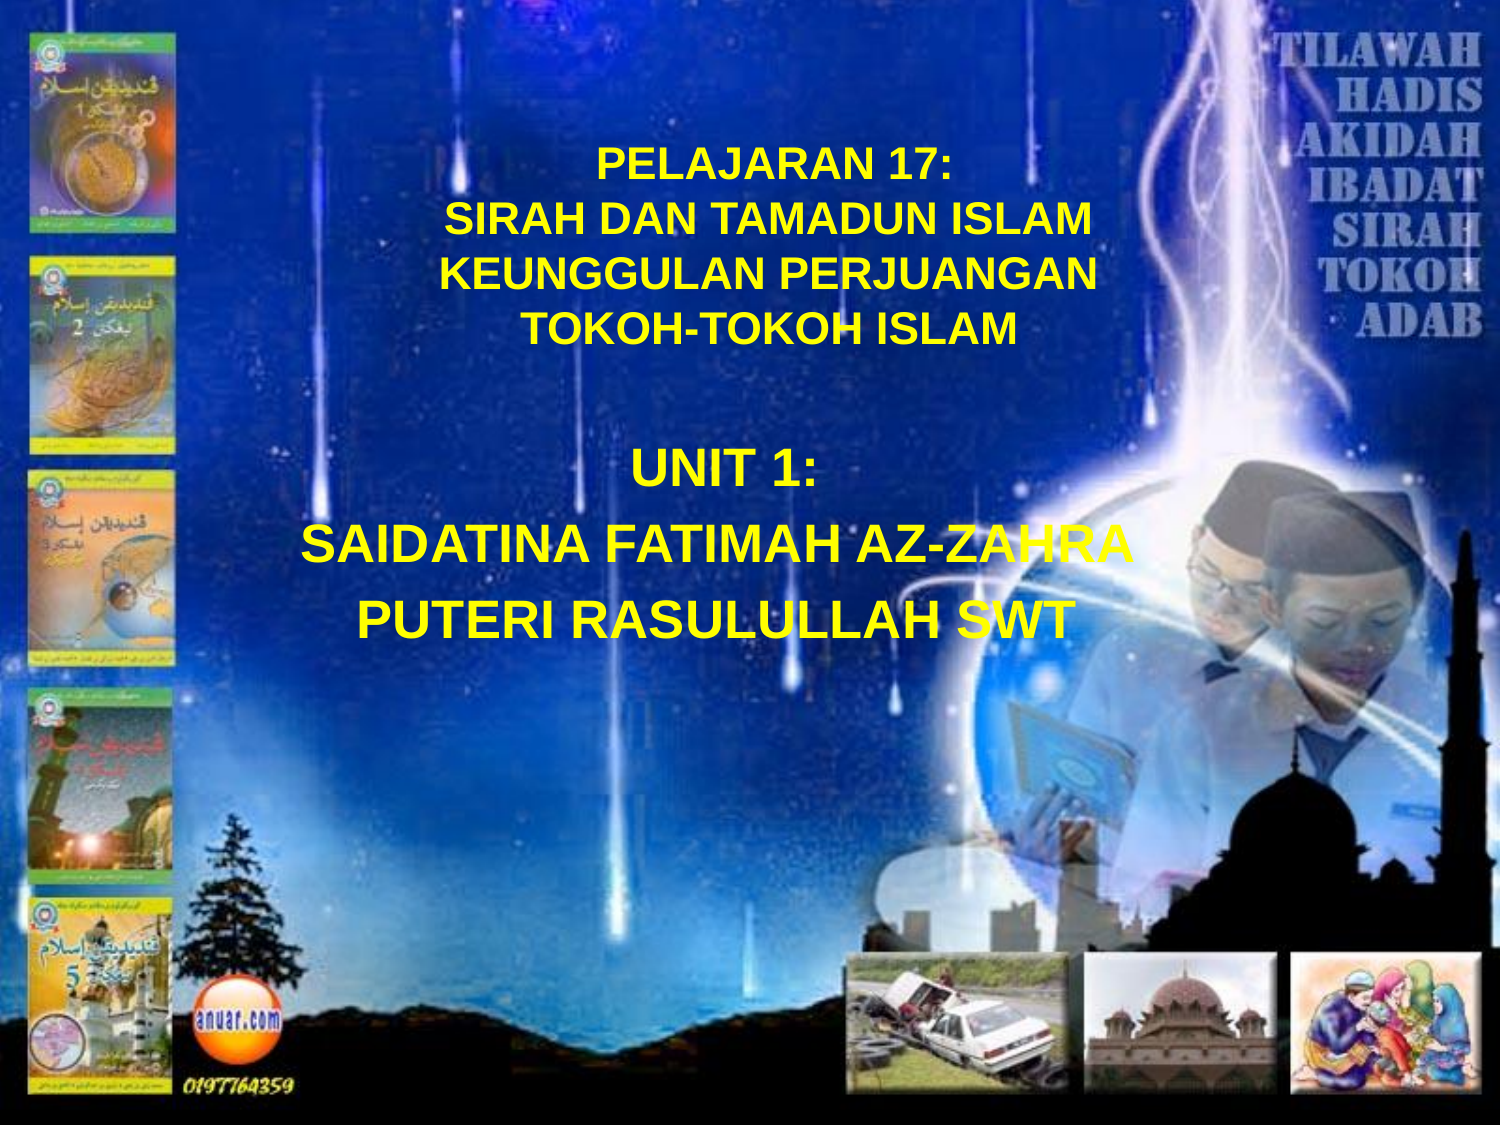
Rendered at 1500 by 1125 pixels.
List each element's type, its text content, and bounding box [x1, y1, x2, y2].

text_box PELAJARAN 17: SIRAH DAN TAMADUN ISLAM KEUNGGULAN PERJUANGAN TOKOH-TOKOH ISLAM [375, 112, 1175, 375]
text_box UNIT 1: SAIDATINA FATIMAH AZ-ZAHRA PUTERI RASULULLAH SWT [37, 424, 1413, 805]
picture [0, 0, 1500, 1125]
